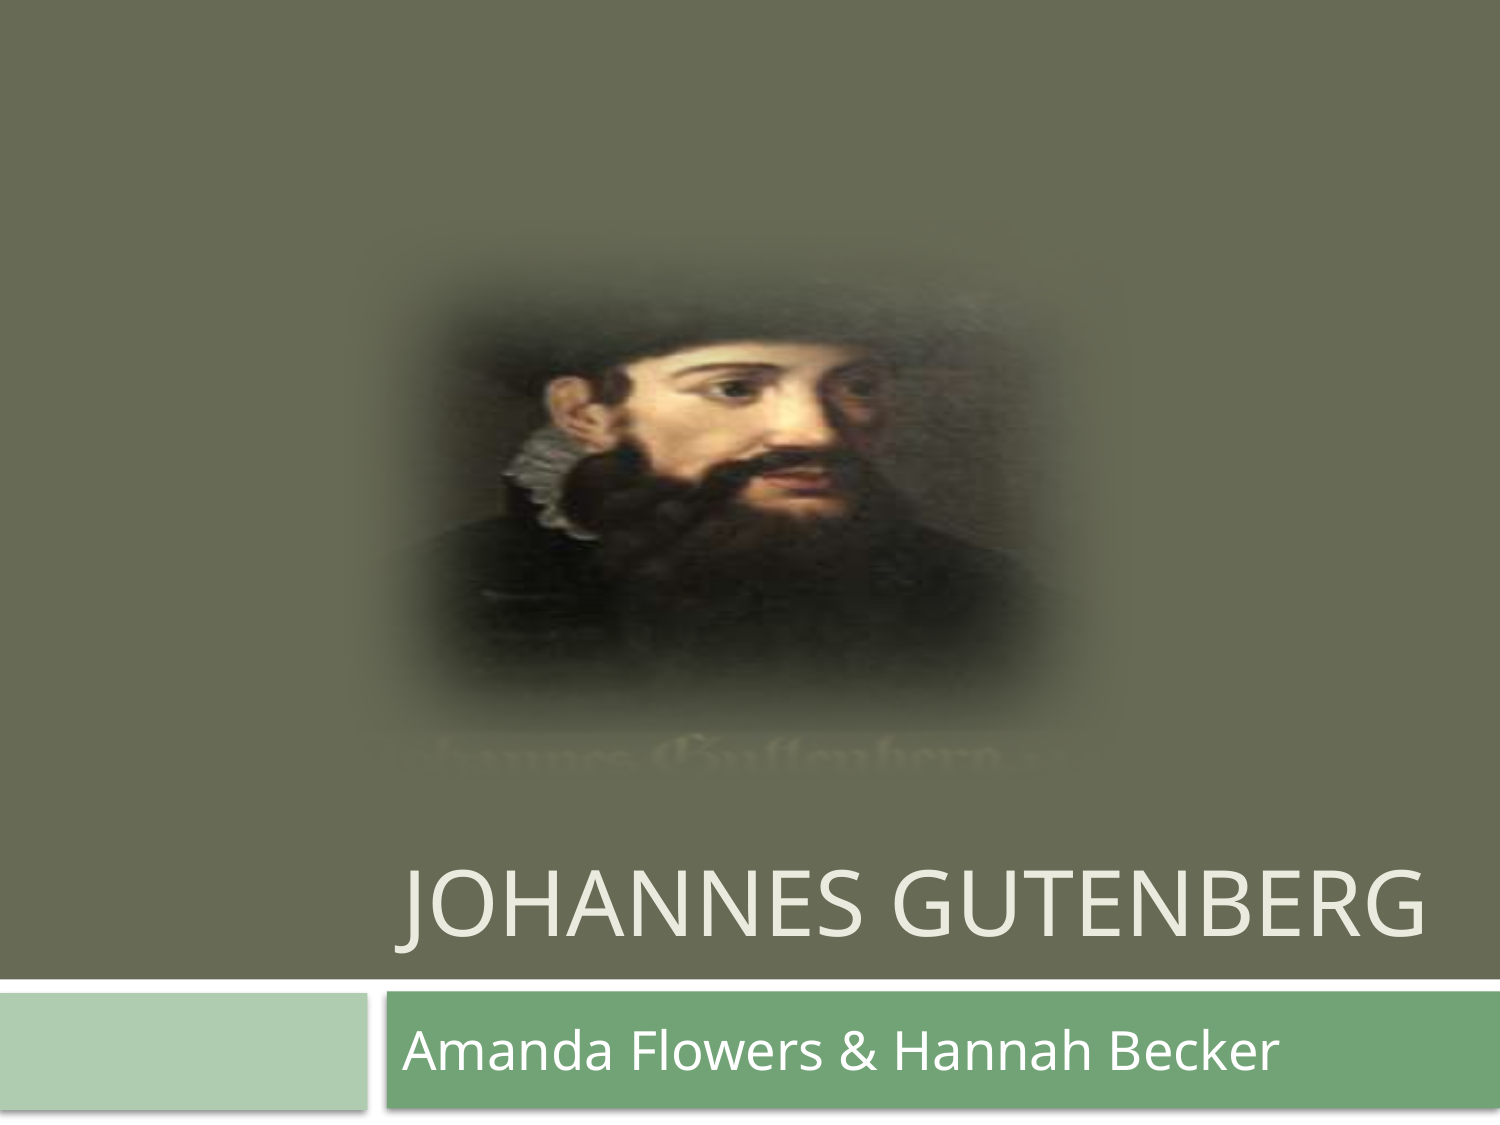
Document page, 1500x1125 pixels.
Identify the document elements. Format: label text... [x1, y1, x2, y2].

picture [337, 212, 1138, 788]
title Johannes gutenberg [387, 662, 1450, 963]
subtitle Amanda Flowers & Hannah Becker [387, 992, 1488, 1105]
